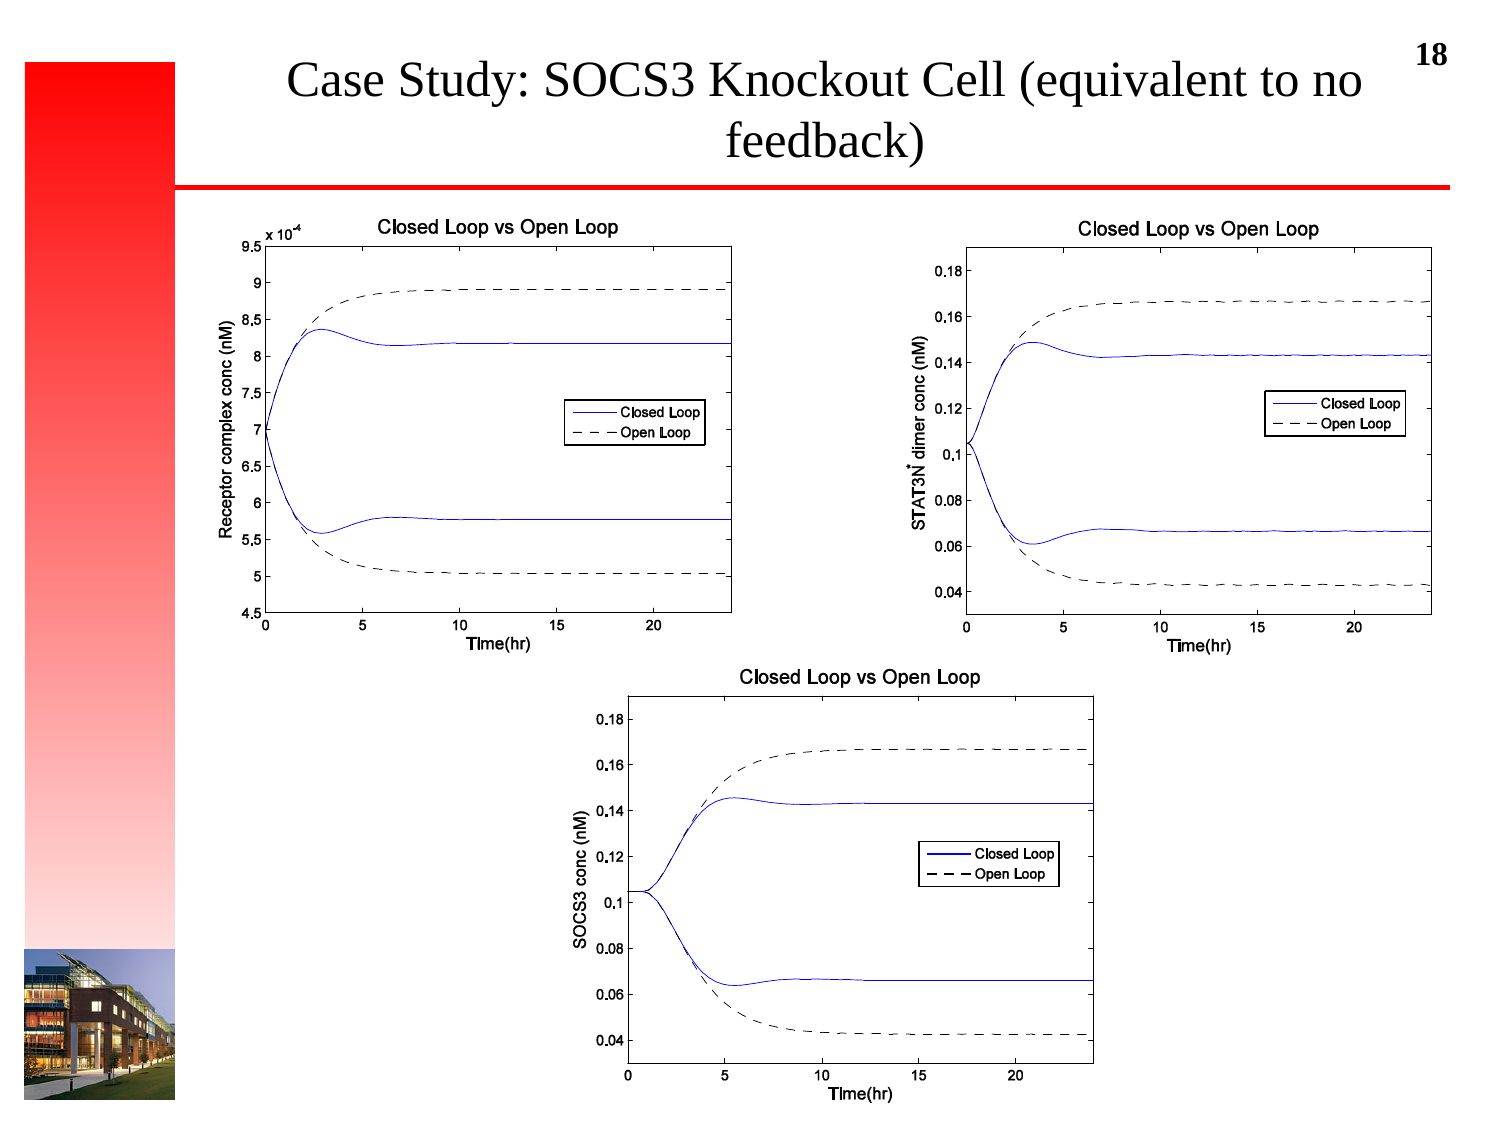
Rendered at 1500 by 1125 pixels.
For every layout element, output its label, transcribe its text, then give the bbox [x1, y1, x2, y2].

title Case Study: SOCS3 Knockout Cell (equivalent to no feedback) [199, 37, 1451, 176]
picture [24, 949, 175, 1100]
picture [187, 212, 1488, 1113]
